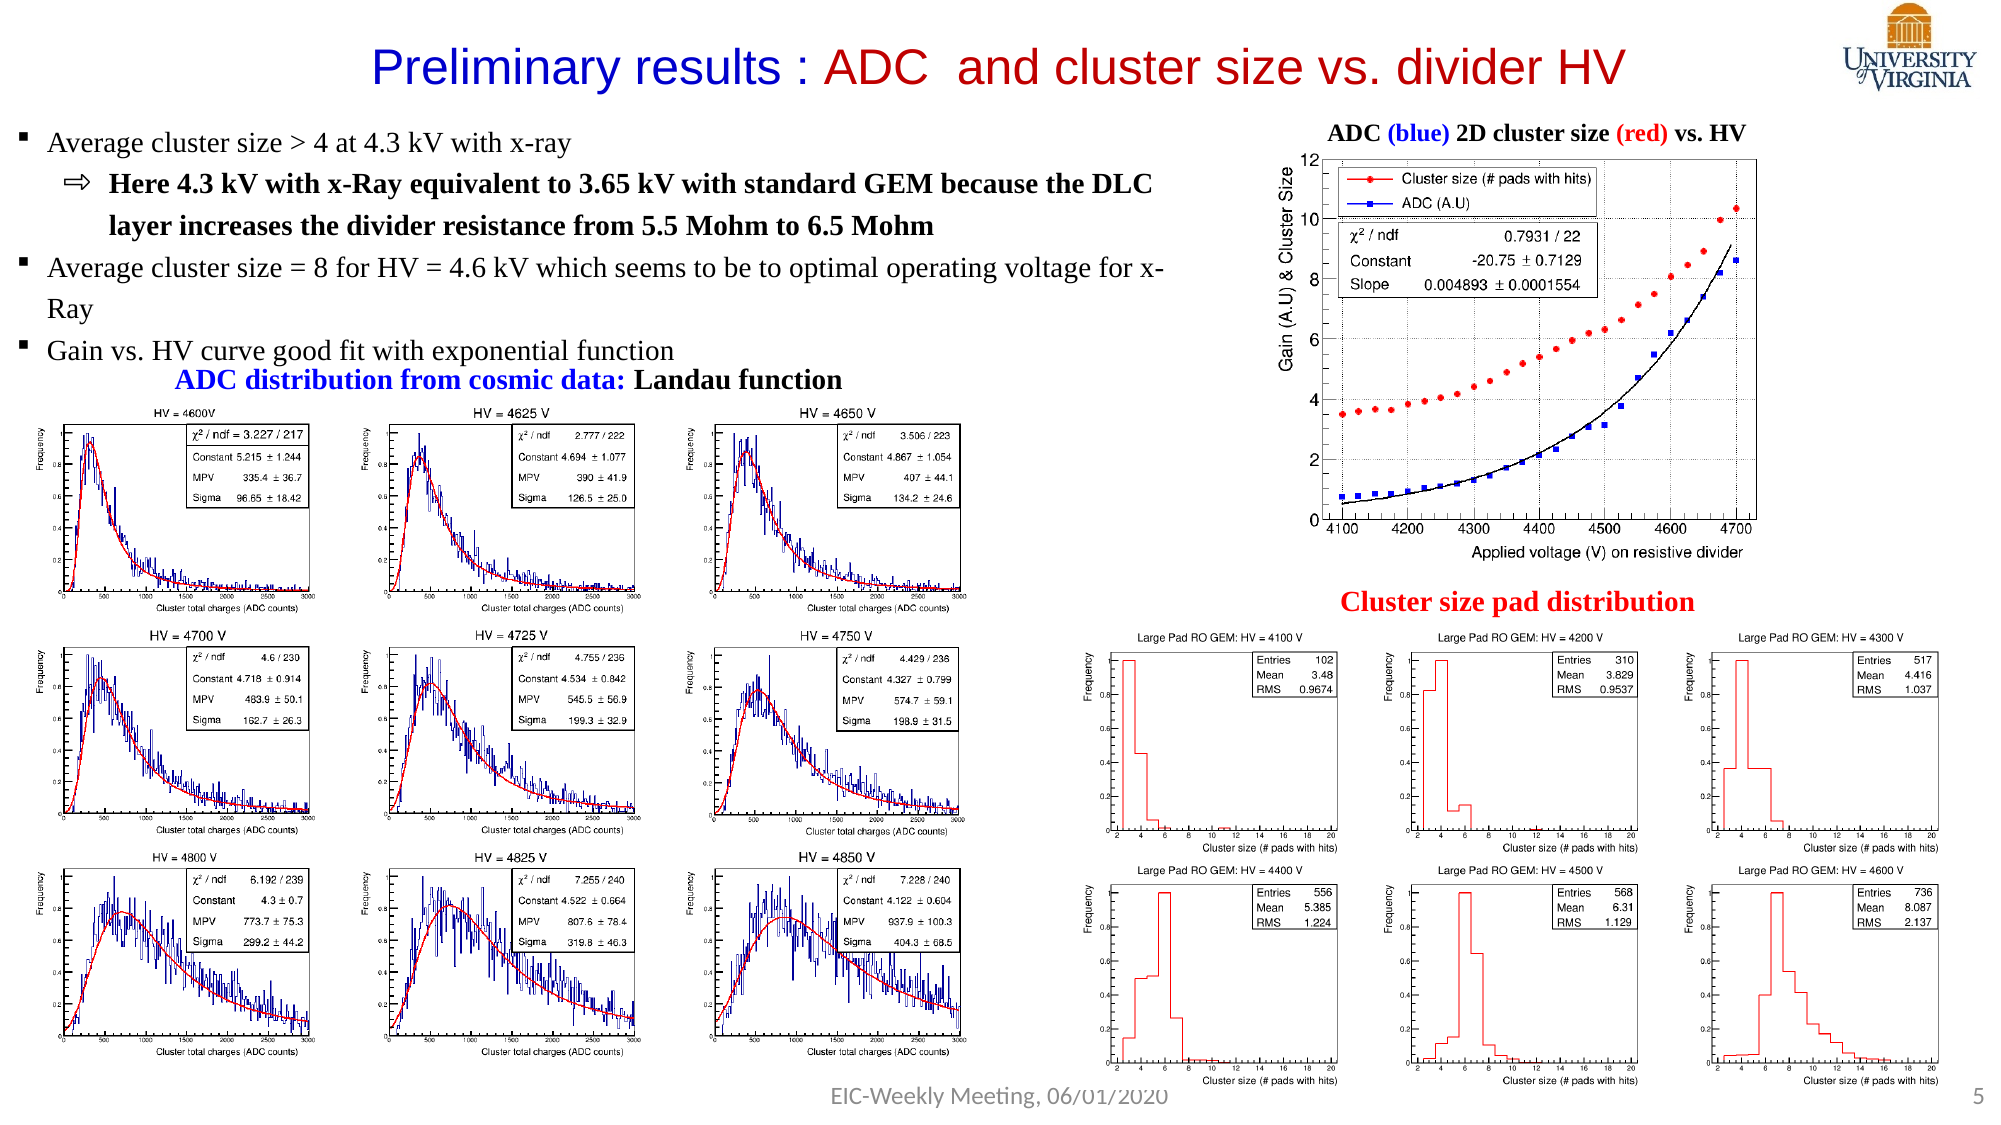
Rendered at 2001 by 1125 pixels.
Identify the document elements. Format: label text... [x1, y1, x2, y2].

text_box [24, 352, 1001, 1063]
footer EIC-Weekly Meeting, 06/01/2020 [683, 1065, 1317, 1125]
text_box Preliminary results : ADC and cluster size vs. divider HV [0, 0, 1998, 137]
slide_number 5 [1533, 1065, 2000, 1125]
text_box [1259, 108, 1765, 574]
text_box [1074, 574, 1976, 1090]
text_box Average cluster size > 4 at 4.3 kV with x-ray Here 4.3 kV with x-Ray equivalent to 3.65 kV with standard GEM because the DLC layer increases the divider resistance from 5.5 Mohm to 6.5 Mohm Average cluster size = 8 for HV = 4.6 kV which seems to be to optimal operating voltage for x-Ray Gain vs. HV curve good fit with exponential function [2, 108, 1225, 374]
